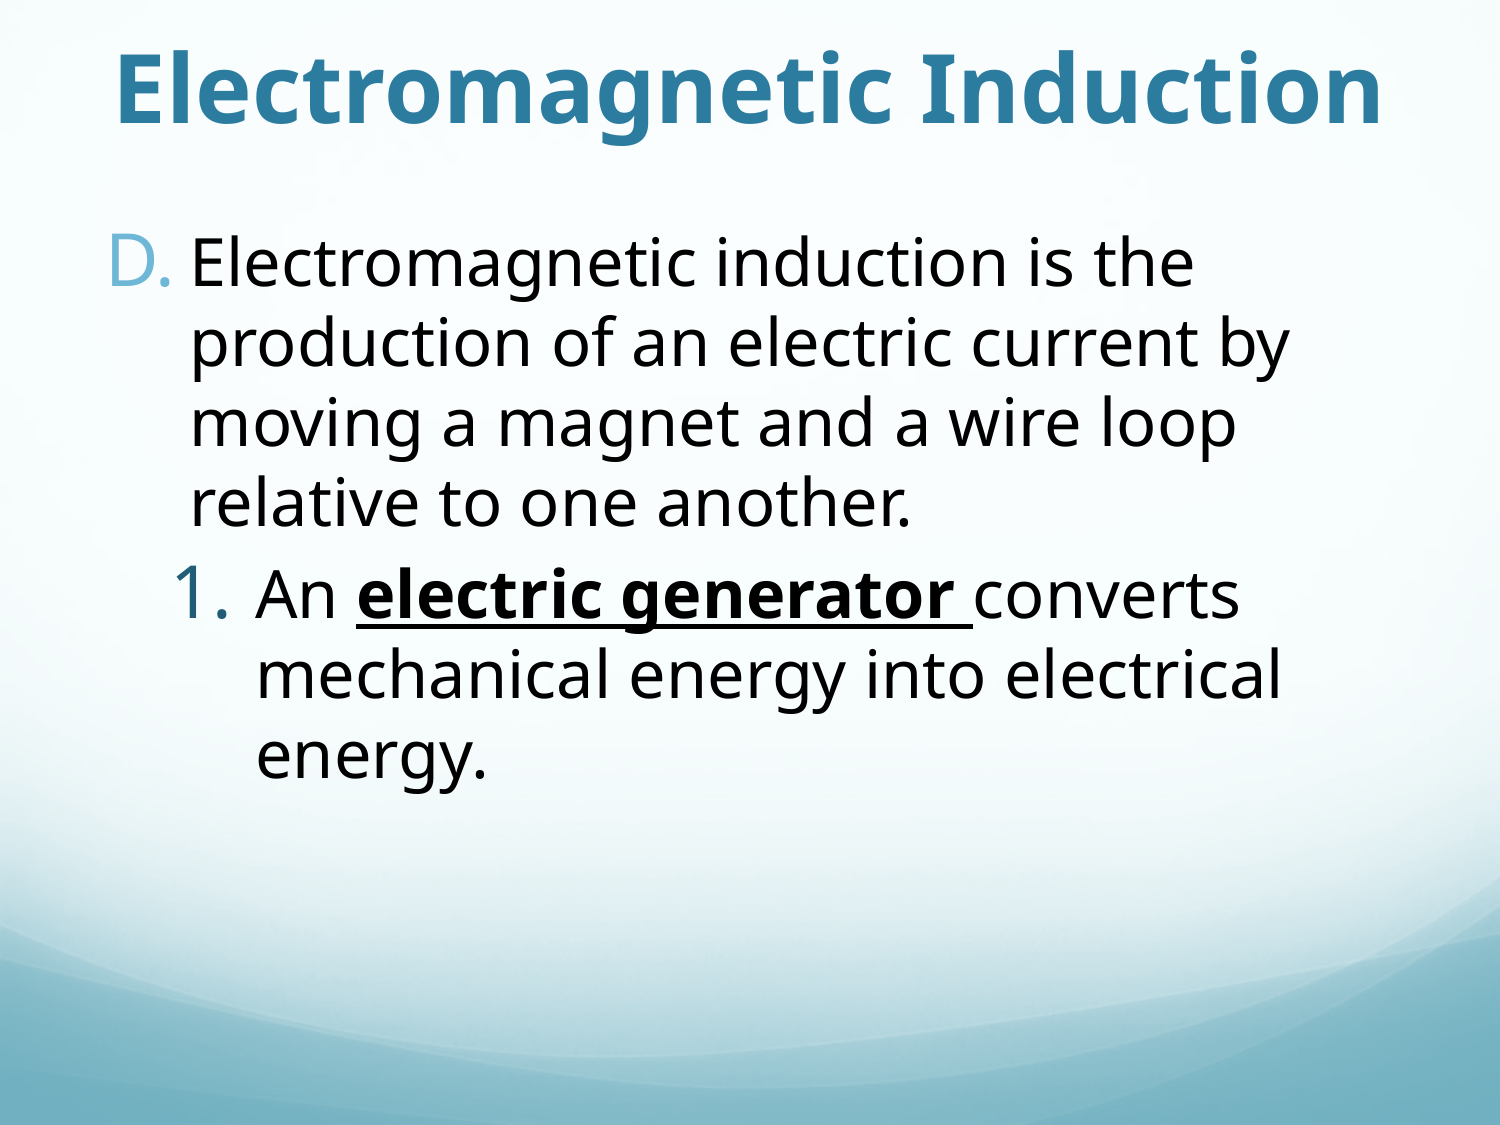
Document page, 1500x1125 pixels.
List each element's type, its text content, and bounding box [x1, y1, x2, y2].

title Electromagnetic Induction [90, 17, 1410, 150]
list Electromagnetic induction is the production of an electric current by moving a magnet and a wire loop relative to one another. An electric generator converts mechanical energy into electrical energy. [90, 212, 1410, 925]
